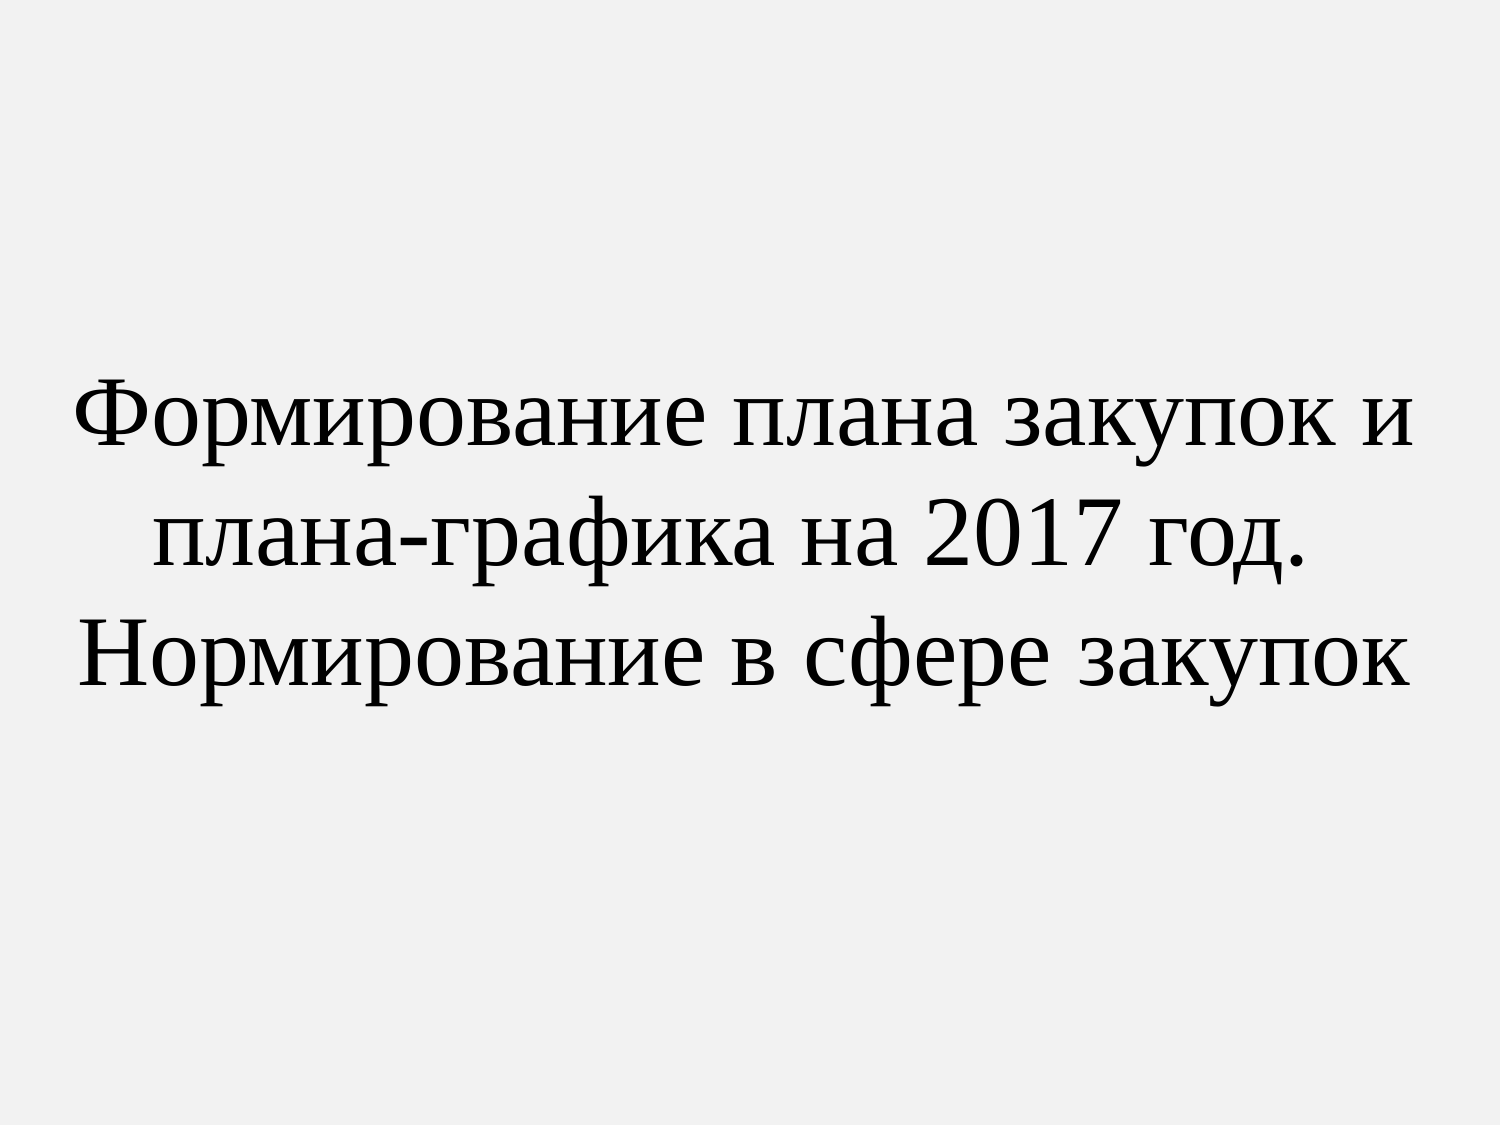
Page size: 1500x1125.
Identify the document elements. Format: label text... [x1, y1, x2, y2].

text_box Формирование плана закупок и плана-графика на 2017 год. Нормирование в сфере закупок [41, 338, 1447, 713]
